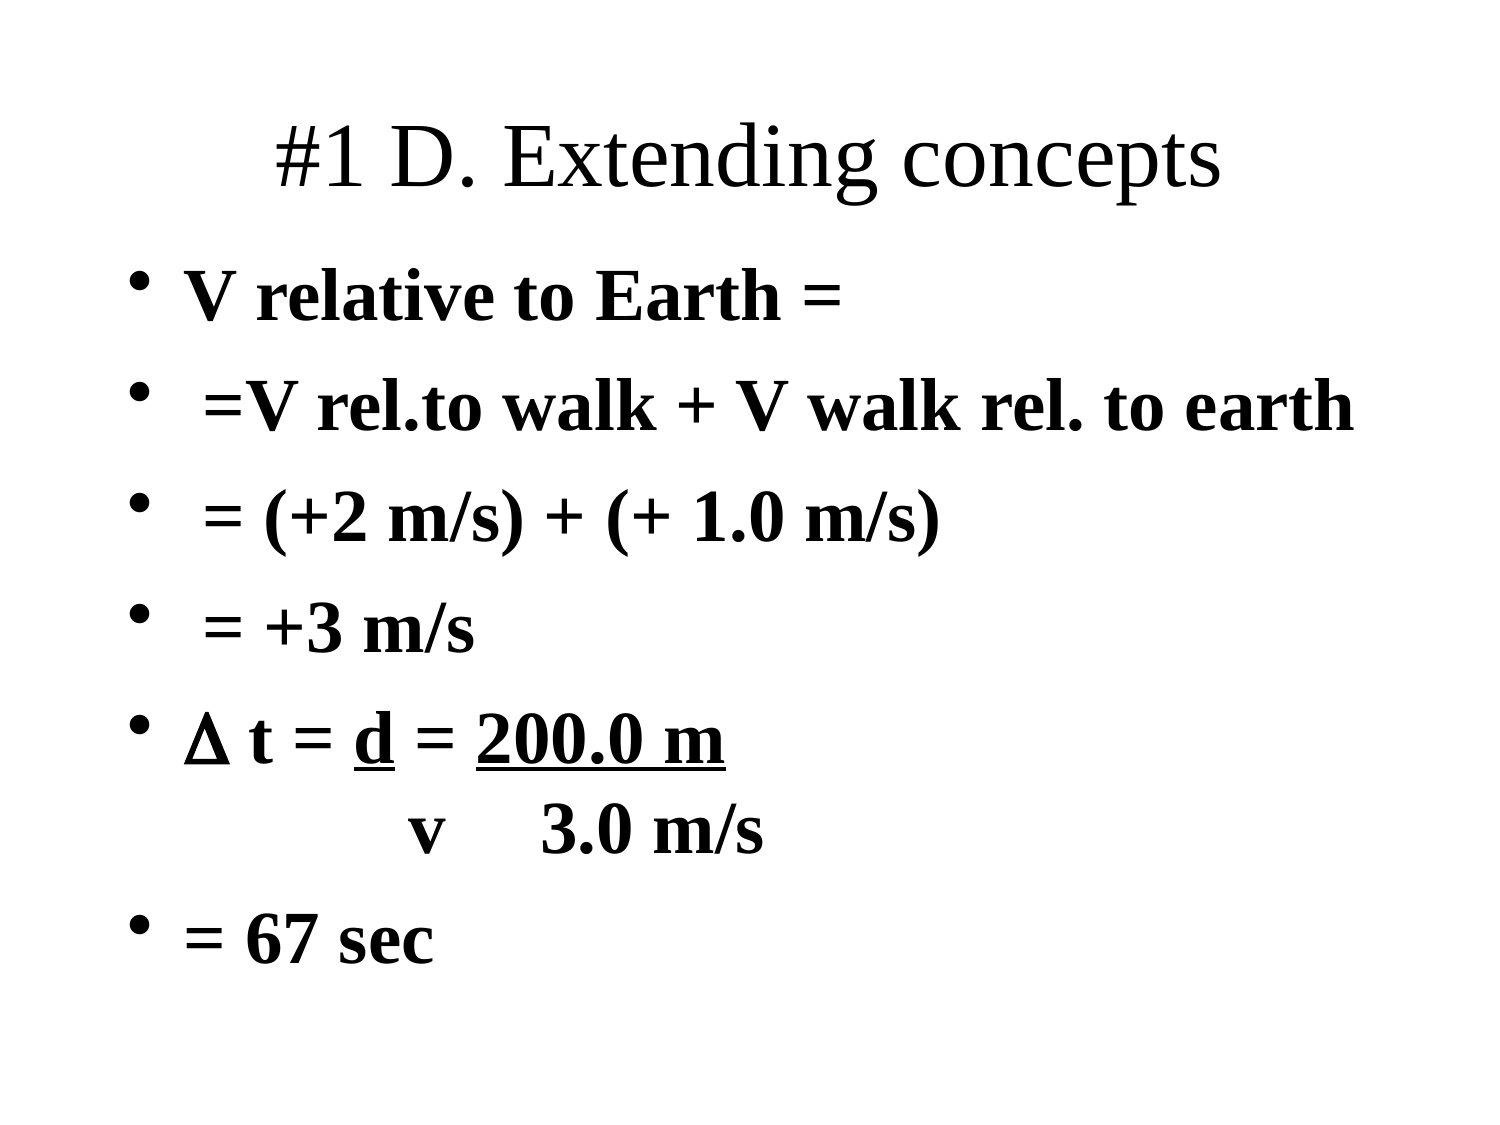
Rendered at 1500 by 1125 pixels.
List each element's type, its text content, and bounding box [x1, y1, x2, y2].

title #1 D. Extending concepts [112, 99, 1388, 201]
list V relative to Earth = =V rel.to walk + V walk rel. to earth = (+2 m/s) + (+ 1.0 m/s) = +3 m/s  t = d = 200.0 m v 3.0 m/s = 67 sec [112, 237, 1388, 1001]
